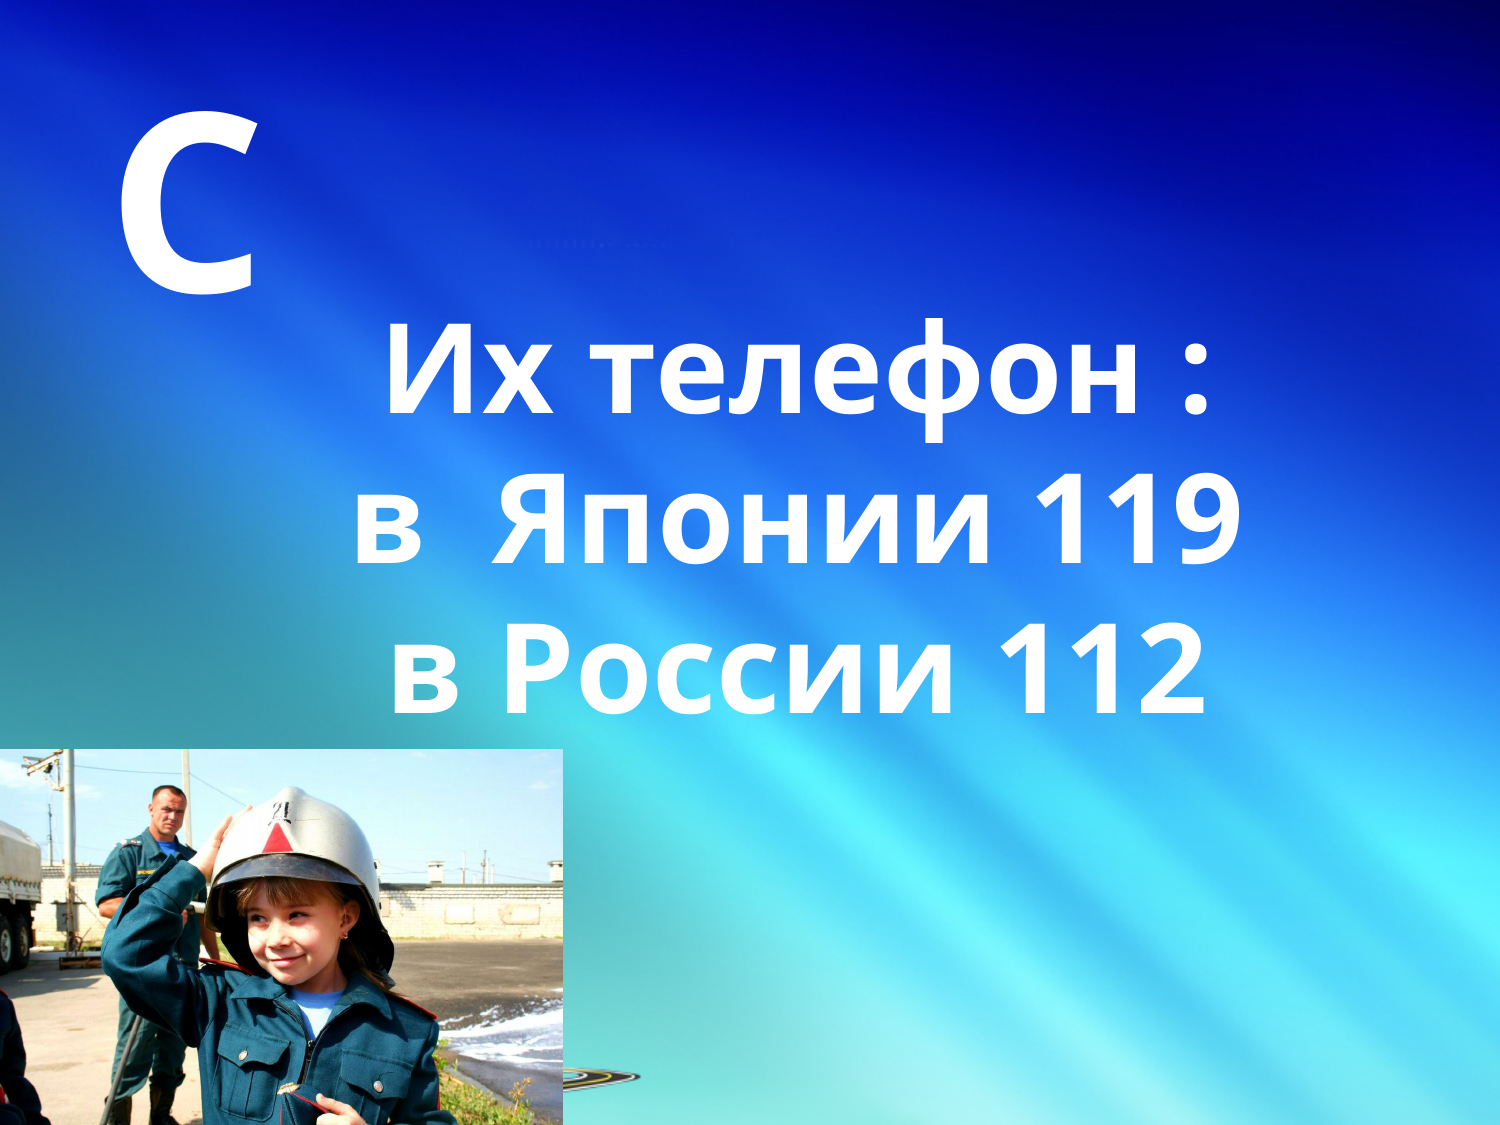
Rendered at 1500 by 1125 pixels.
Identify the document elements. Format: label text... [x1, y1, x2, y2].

picture [0, 0, 1500, 1125]
text_box С [58, 35, 317, 350]
text_box Их телефон : в Японии 119 в России 112 [269, 281, 1325, 746]
